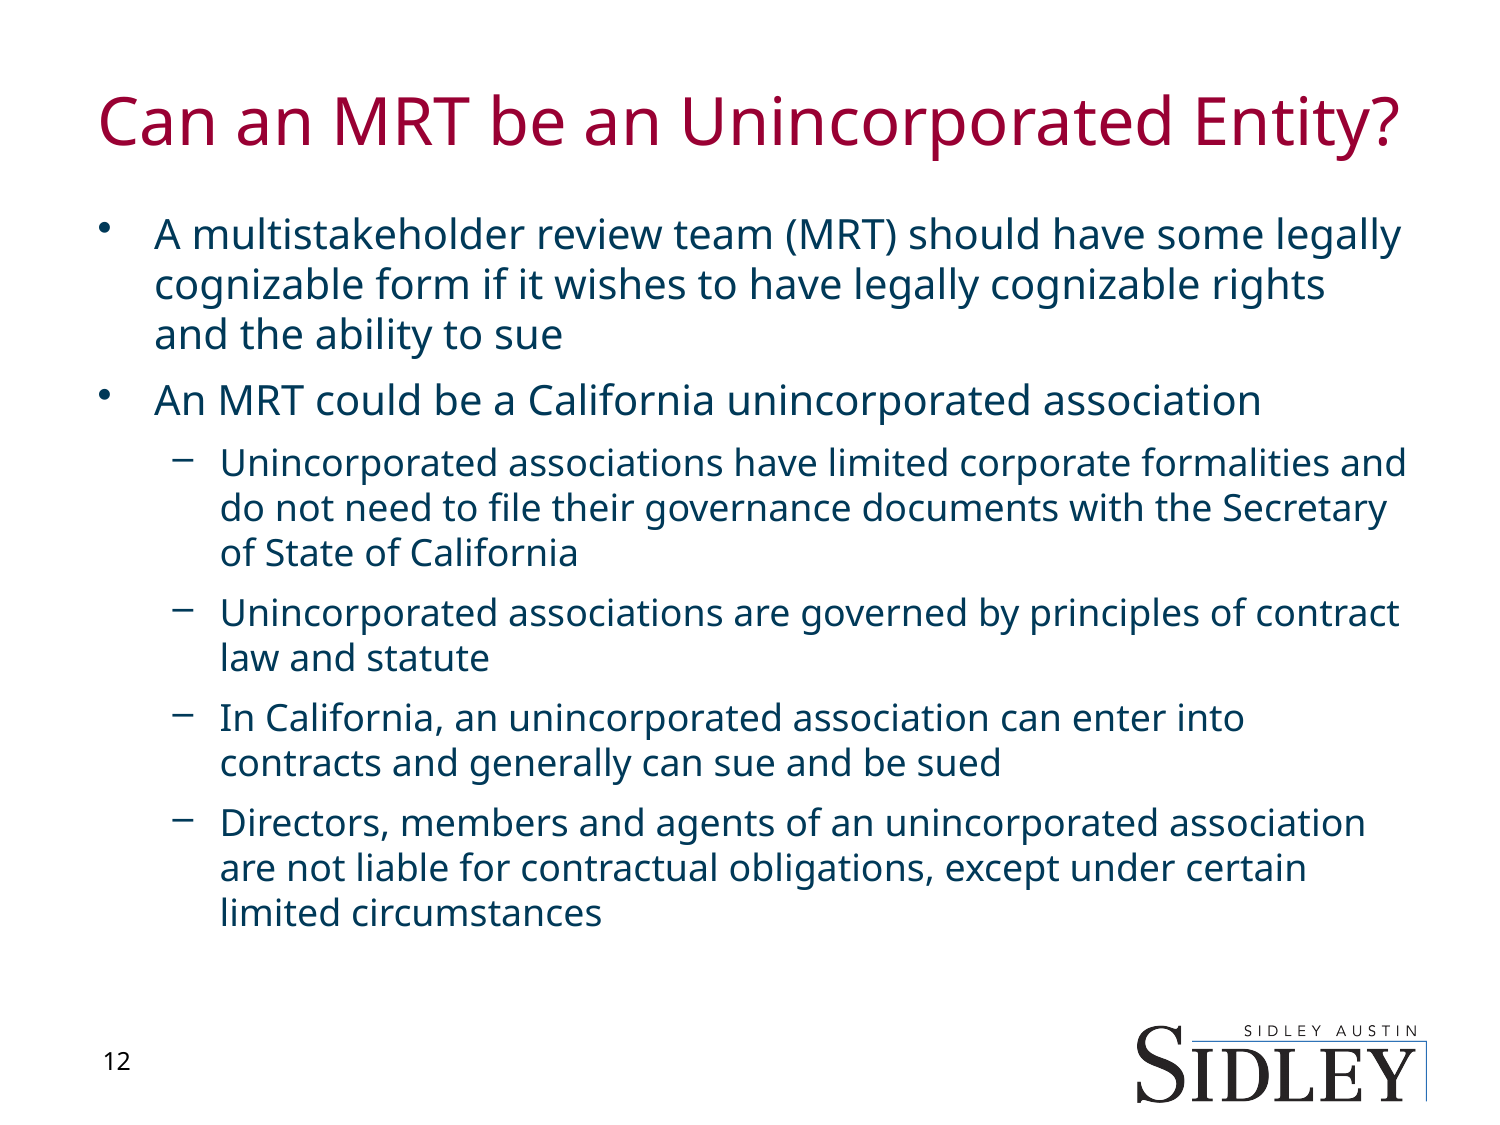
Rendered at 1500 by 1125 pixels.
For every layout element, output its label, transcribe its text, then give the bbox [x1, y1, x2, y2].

title Can an MRT be an Unincorporated Entity? [82, 24, 1418, 199]
list A multistakeholder review team (MRT) should have some legally cognizable form if it wishes to have legally cognizable rights and the ability to sue An MRT could be a California unincorporated association Unincorporated associations have limited corporate formalities and do not need to file their governance documents with the Secretary of State of California Unincorporated associations are governed by principles of contract law and statute In California, an unincorporated association can enter into contracts and generally can sue and be sued Directors, members and agents of an unincorporated association are not liable for contractual obligations, except under certain limited circumstances [82, 199, 1426, 988]
slide_number 12 [87, 1037, 401, 1098]
picture [1137, 1025, 1427, 1103]
